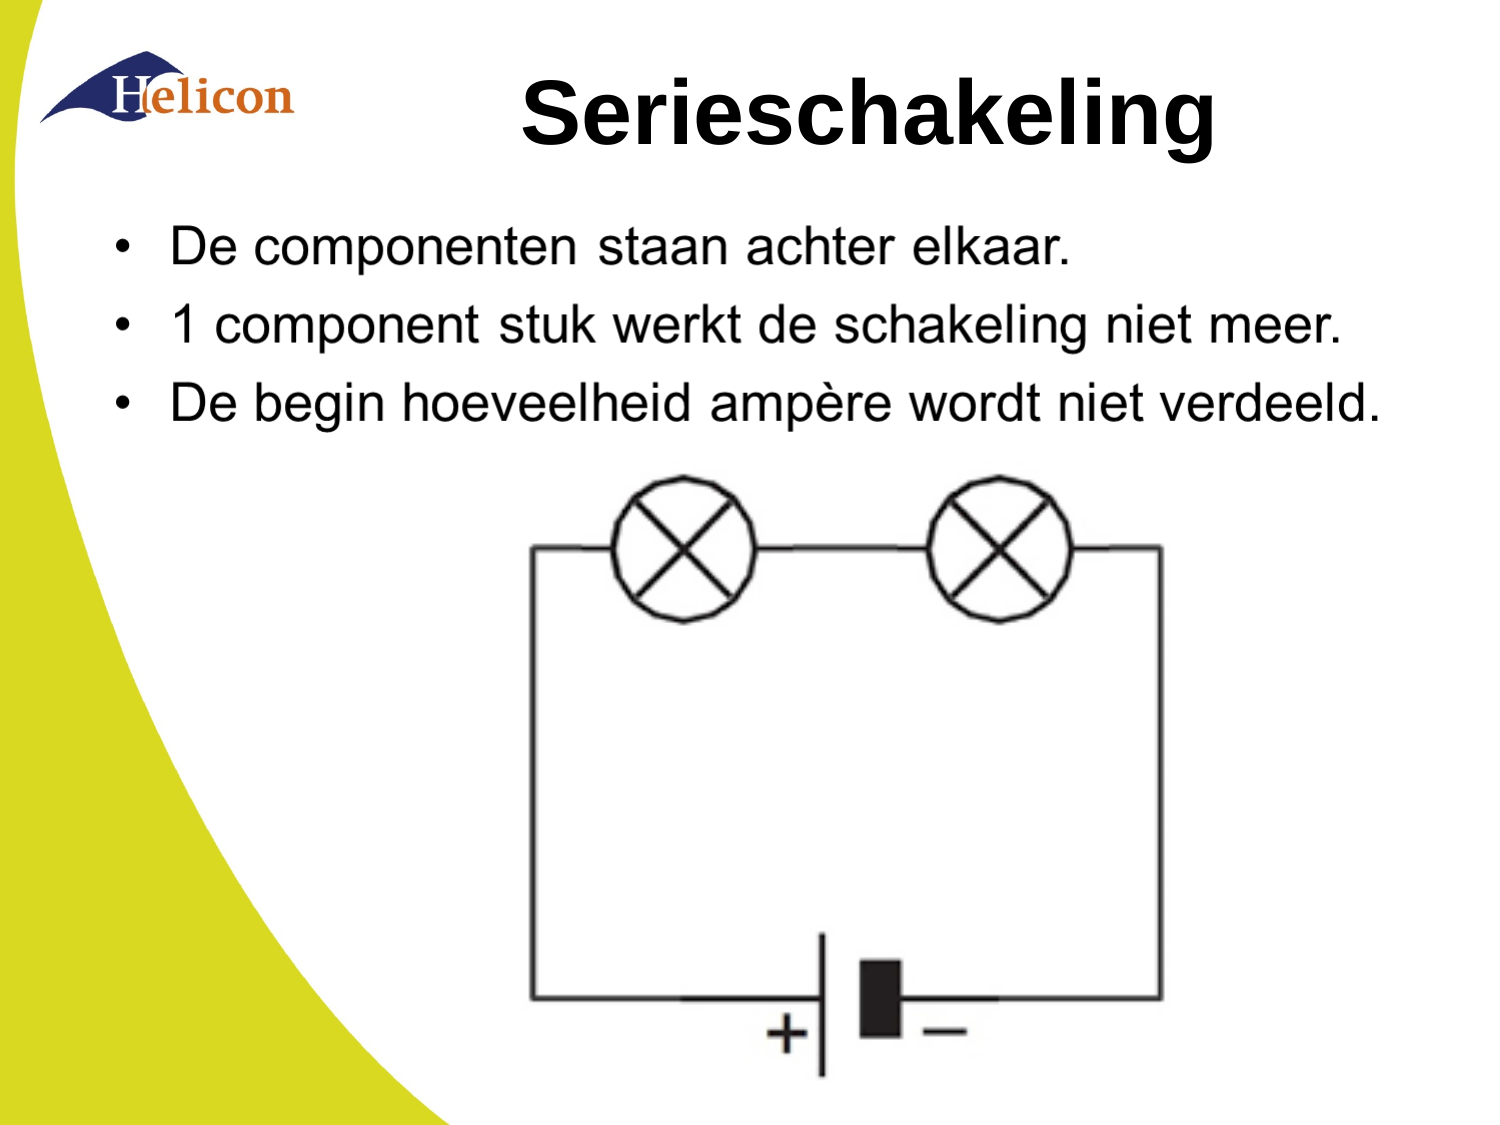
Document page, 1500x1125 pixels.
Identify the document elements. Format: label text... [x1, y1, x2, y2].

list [513, 474, 1188, 1090]
picture [0, 0, 1500, 1125]
title Serieschakeling [324, 54, 1415, 161]
